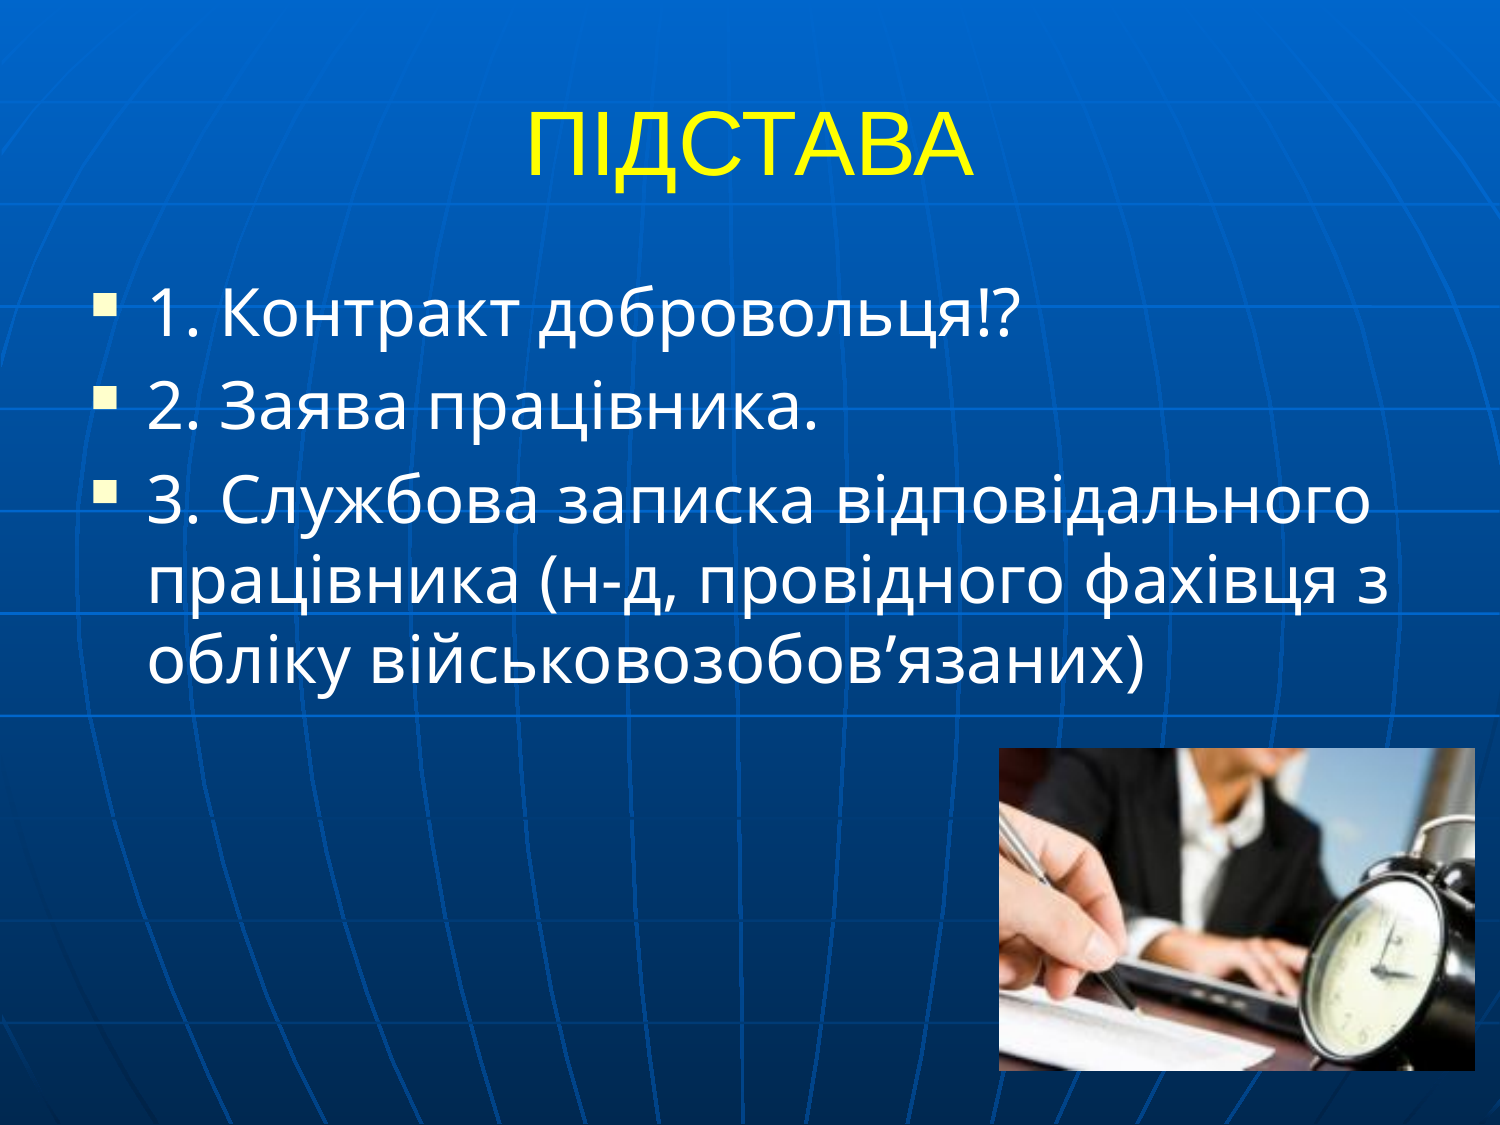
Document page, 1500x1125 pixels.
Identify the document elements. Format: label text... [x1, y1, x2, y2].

title ПІДСТАВА [75, 45, 1425, 233]
picture [999, 748, 1475, 1071]
list 1. Контракт добровольця!? 2. Заява працівника. 3. Службова записка відповідального працівника (н-д, провідного фахівця з обліку військовозобов’язаних) [75, 262, 1425, 1006]
